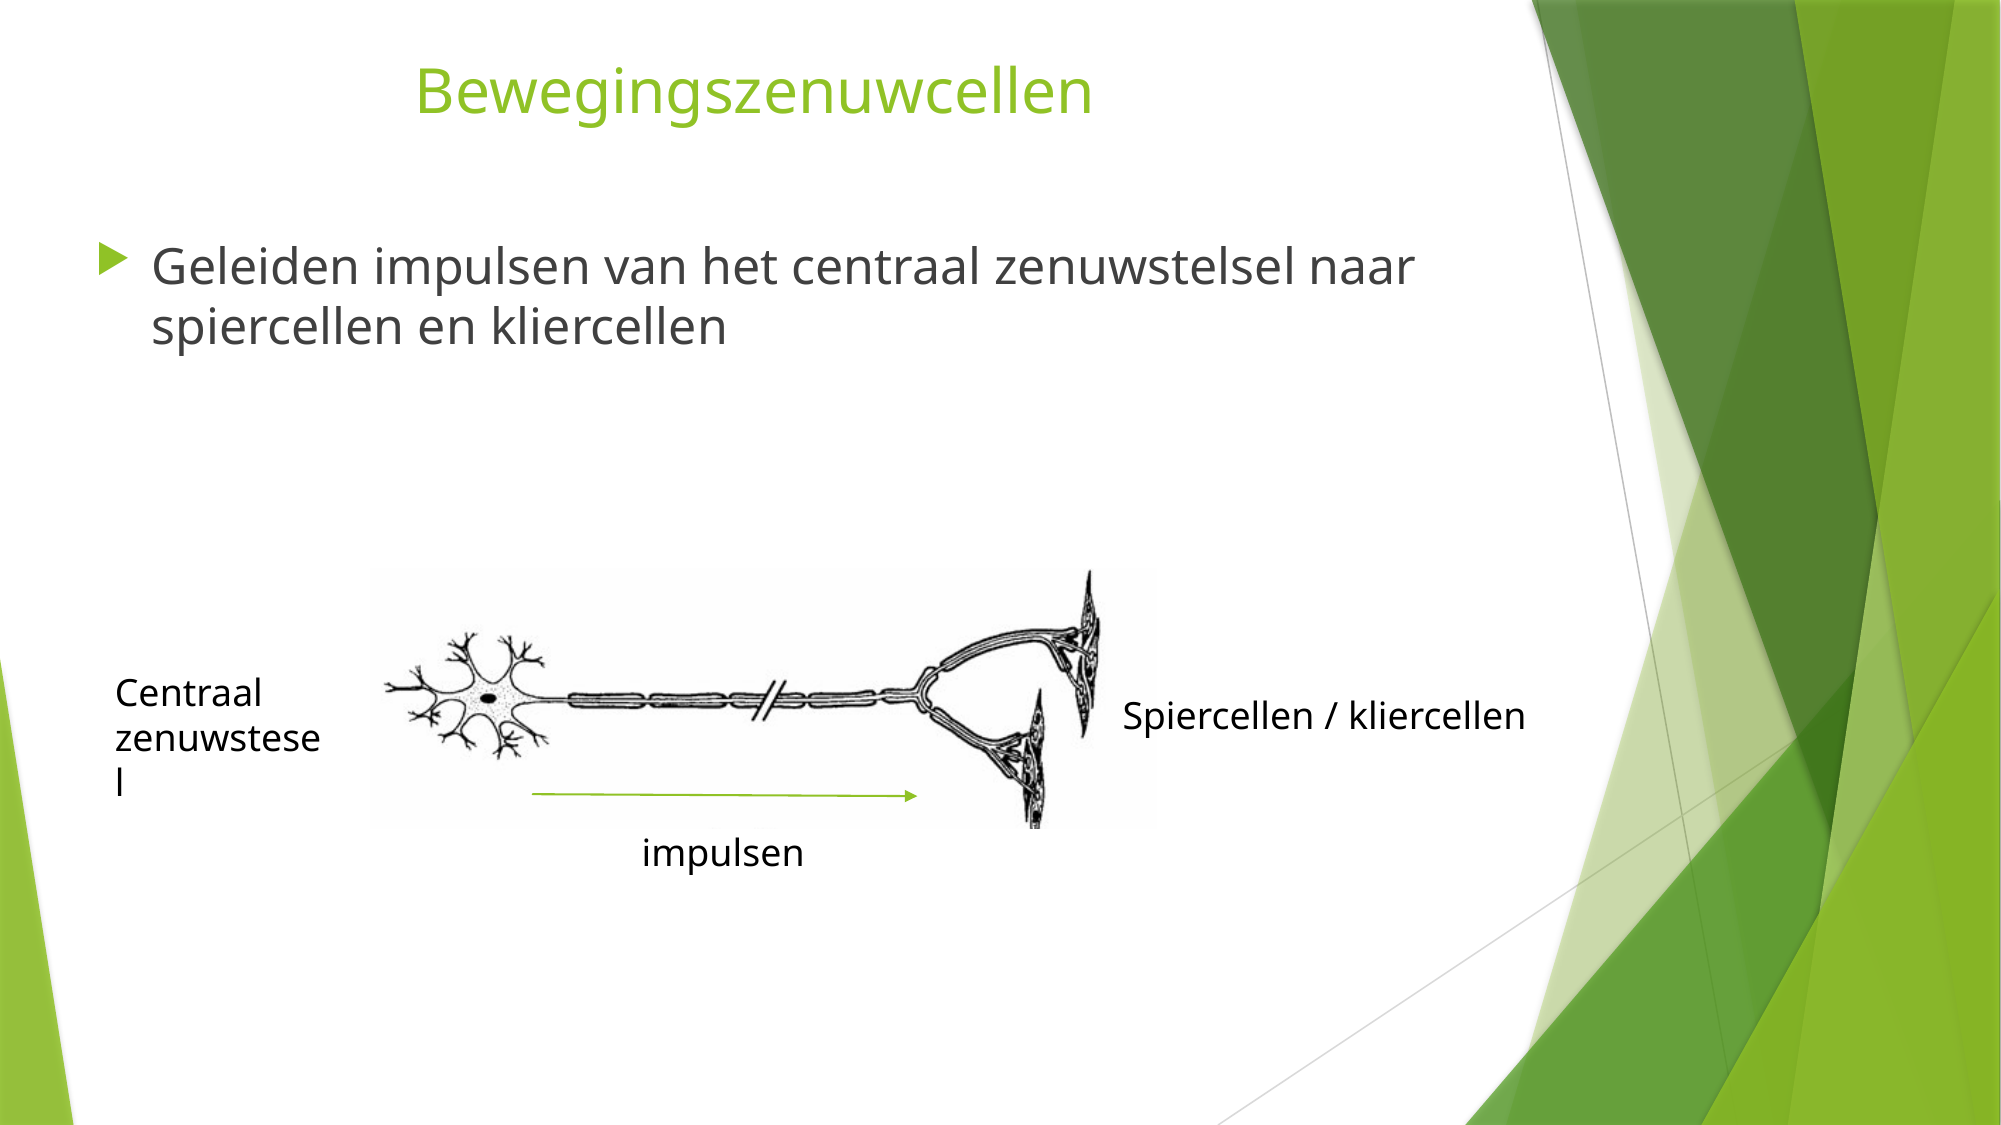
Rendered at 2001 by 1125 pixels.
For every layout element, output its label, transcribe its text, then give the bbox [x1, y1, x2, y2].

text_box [532, 793, 918, 797]
picture [369, 567, 1158, 830]
text_box impulsen [626, 839, 900, 882]
title Bewegingszenuwcellen [399, 44, 1127, 154]
list Geleiden impulsen van het centraal zenuwstelsel naar spiercellen en kliercellen [80, 226, 1491, 377]
text_box Spiercellen / kliercellen [1162, 684, 1574, 745]
text_box Centraal zenuwstesel [99, 661, 337, 812]
